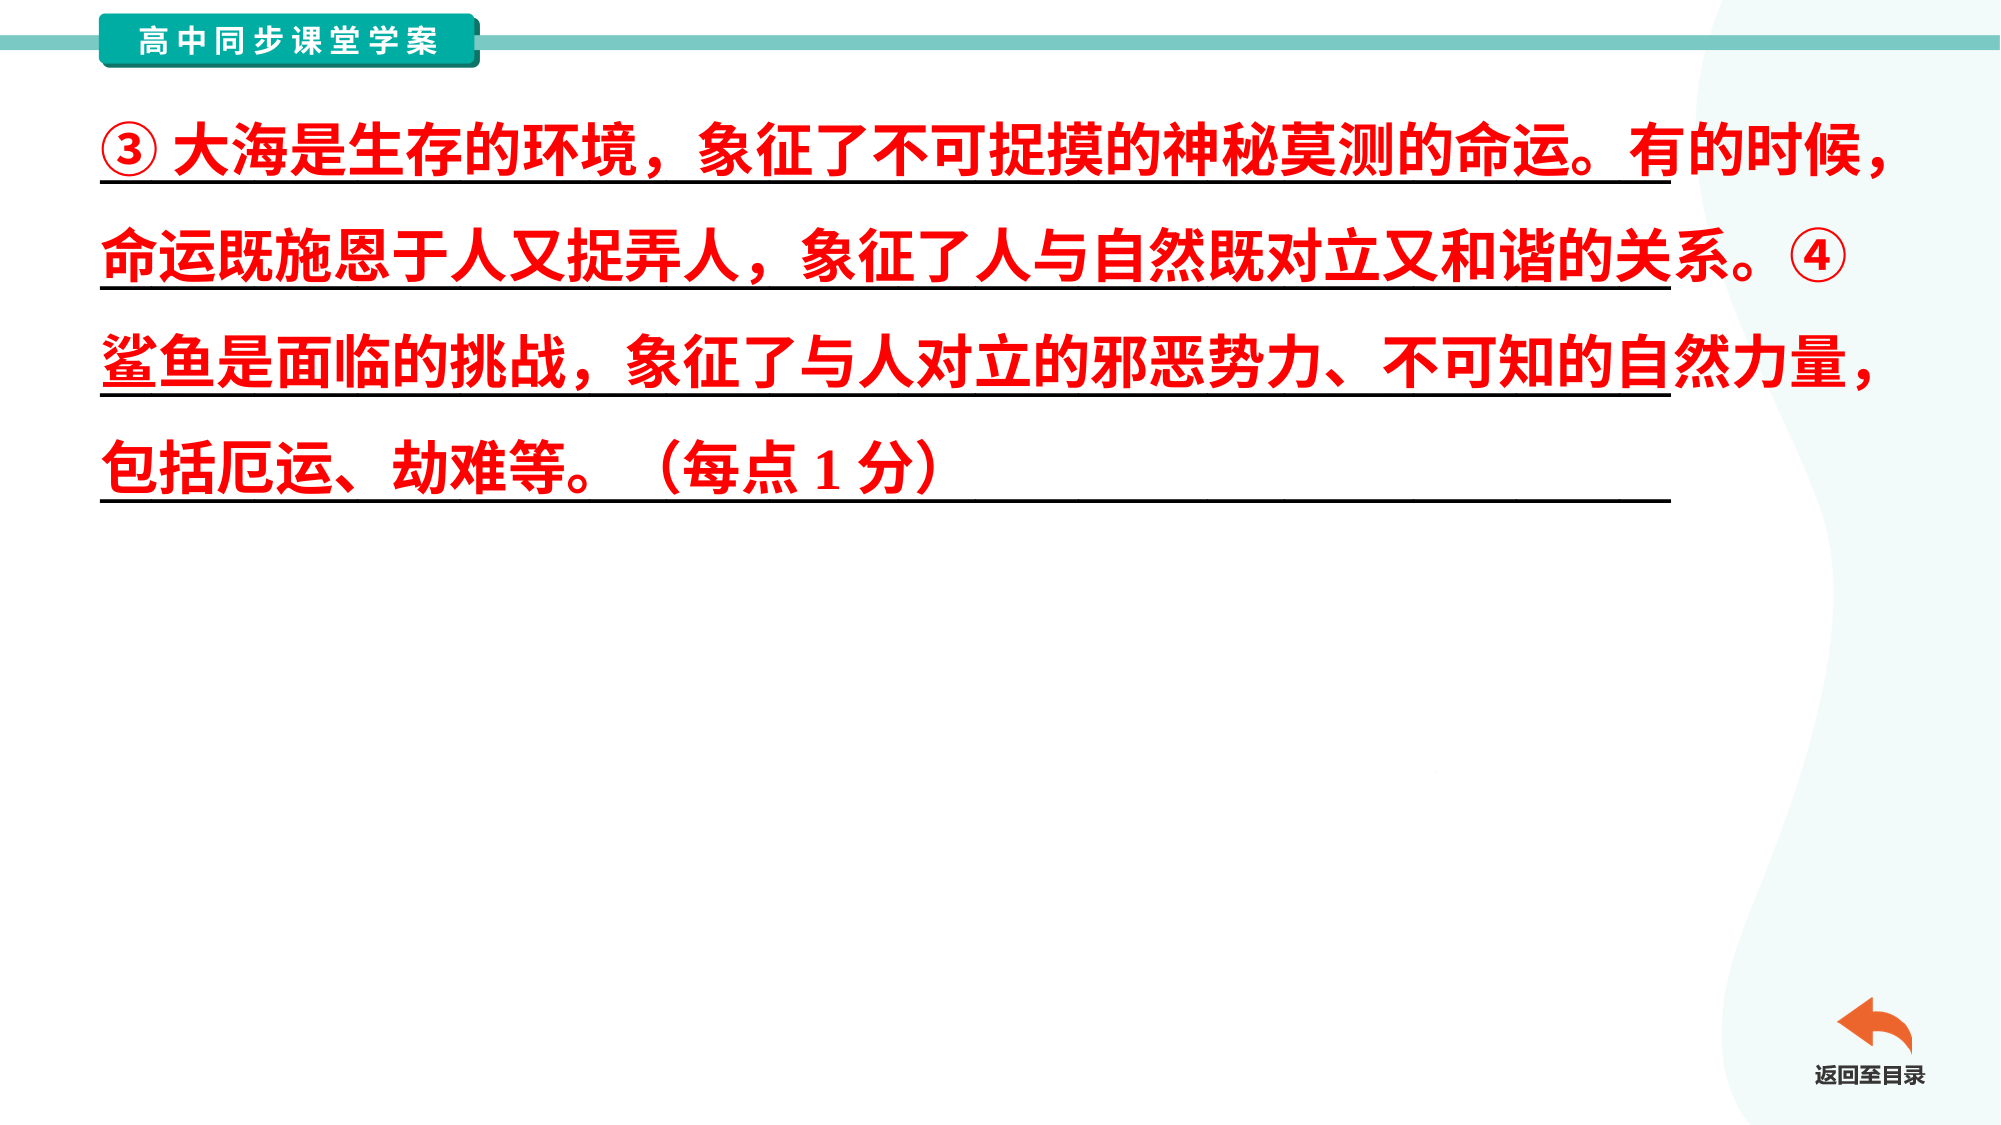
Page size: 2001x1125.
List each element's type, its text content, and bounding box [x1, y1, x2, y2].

text_box ③大海是生存的环境，象征了不可捉摸的神秘莫测的命运。有的时候， 命运既施恩于人又捉弄人，象征了人与自然既对立又和谐的关系。④ 鲨鱼是面临的挑战，象征了与人对立的邪恶势力、不可知的自然力量， 包括厄运、劫难等。（每点1分） [100, 76, 1899, 502]
picture [0, 0, 2000, 1125]
text_box _____________________________________________________________ _____________________________________________________________ _____________________________________________________________ _____________________________________________________________ [100, 502, 1899, 506]
